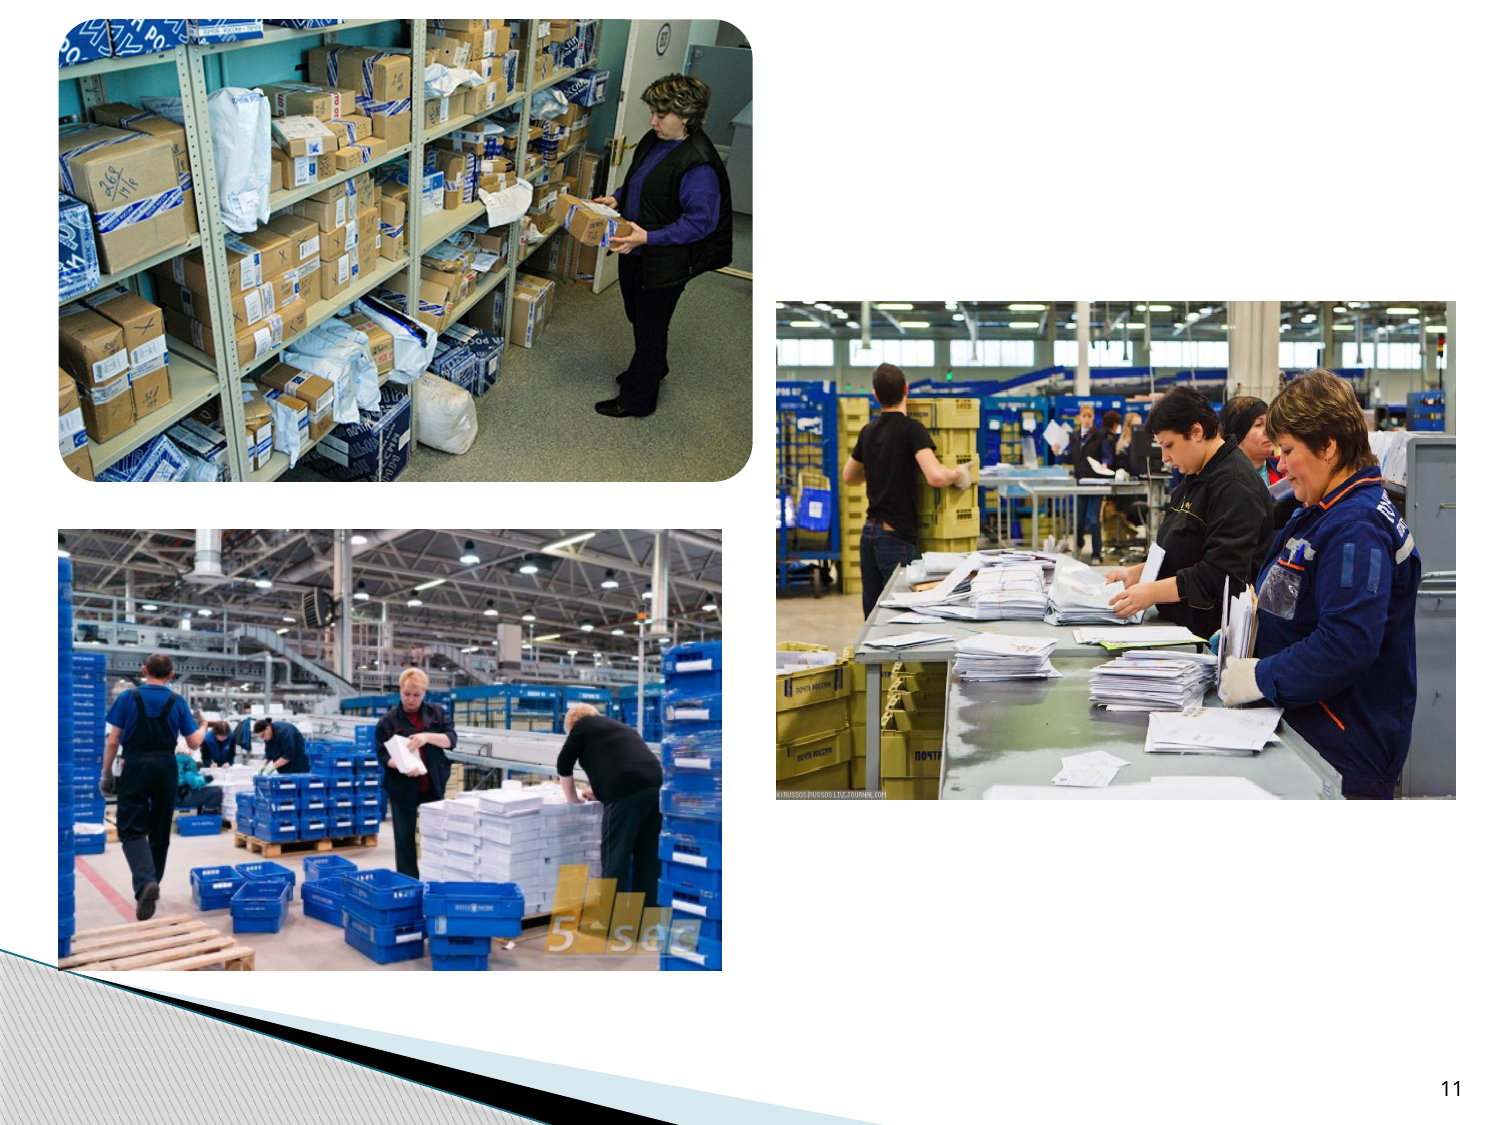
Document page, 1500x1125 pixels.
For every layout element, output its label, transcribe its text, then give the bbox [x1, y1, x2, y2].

picture [58, 529, 722, 972]
picture [58, 18, 753, 483]
picture [776, 301, 1457, 800]
slide_number 11 [1418, 1051, 1479, 1112]
